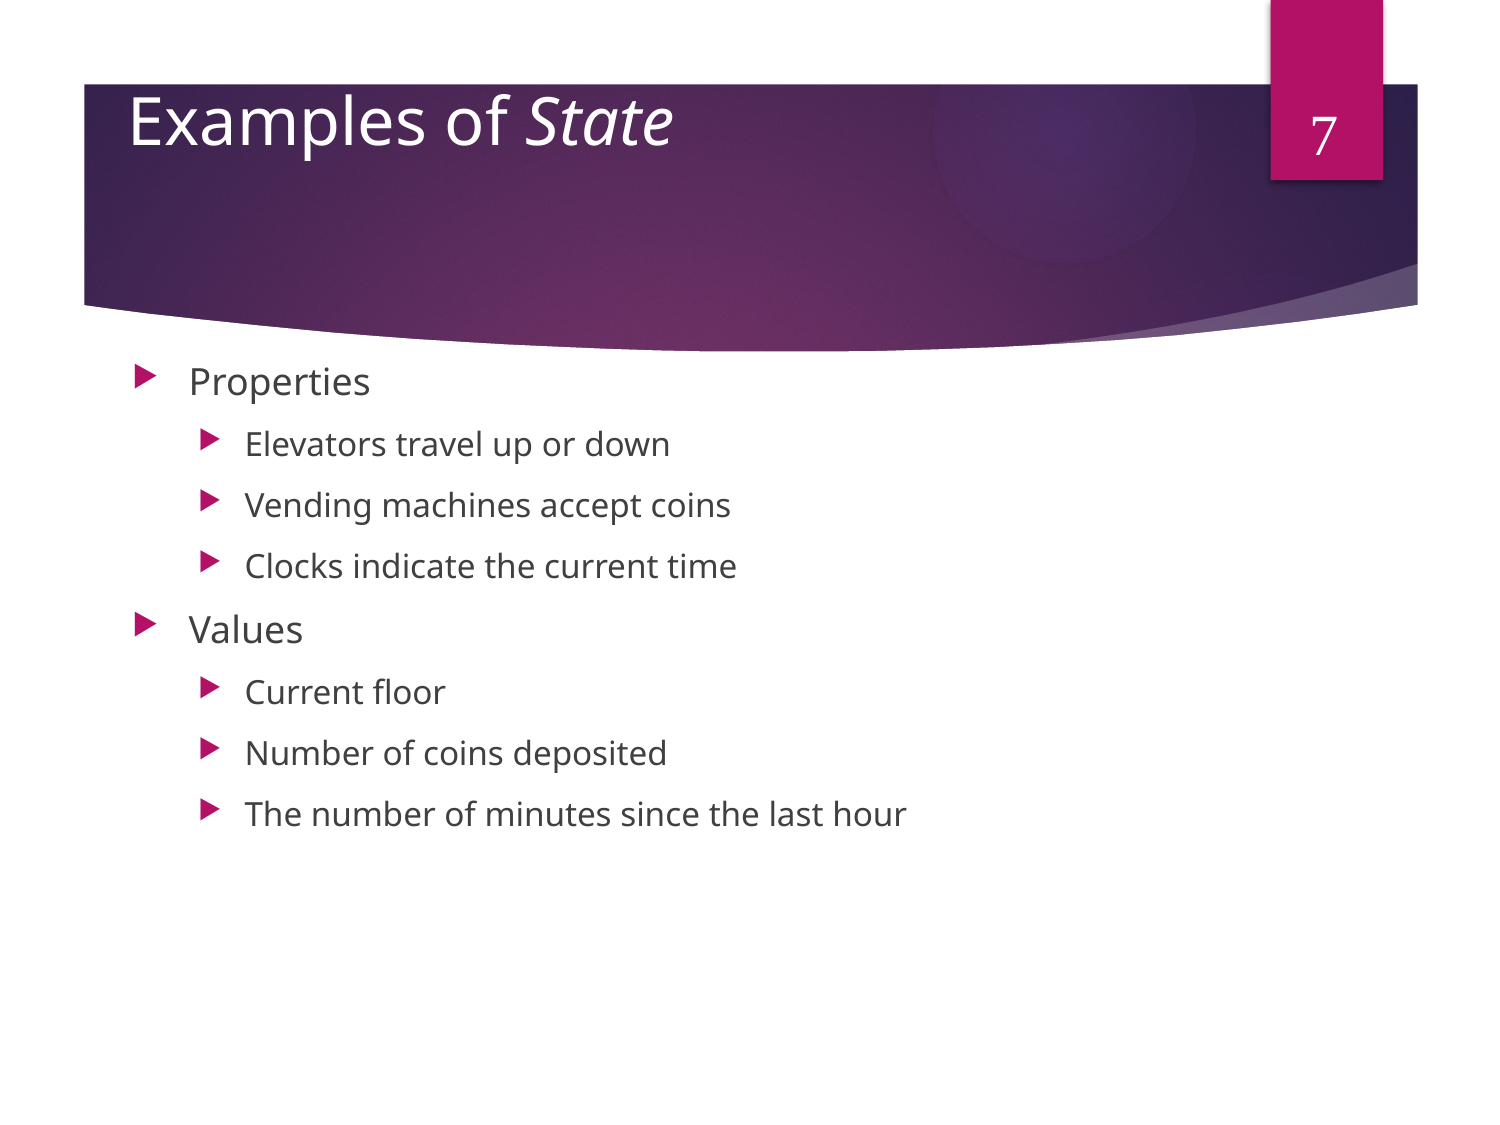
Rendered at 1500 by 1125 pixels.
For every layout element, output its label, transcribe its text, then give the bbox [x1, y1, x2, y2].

title Examples of State [112, 24, 1388, 213]
list Properties Elevators travel up or down Vending machines accept coins Clocks indicate the current time Values Current floor Number of coins deposited The number of minutes since the last hour [117, 350, 1393, 1088]
slide_number 7 [1259, 48, 1390, 175]
